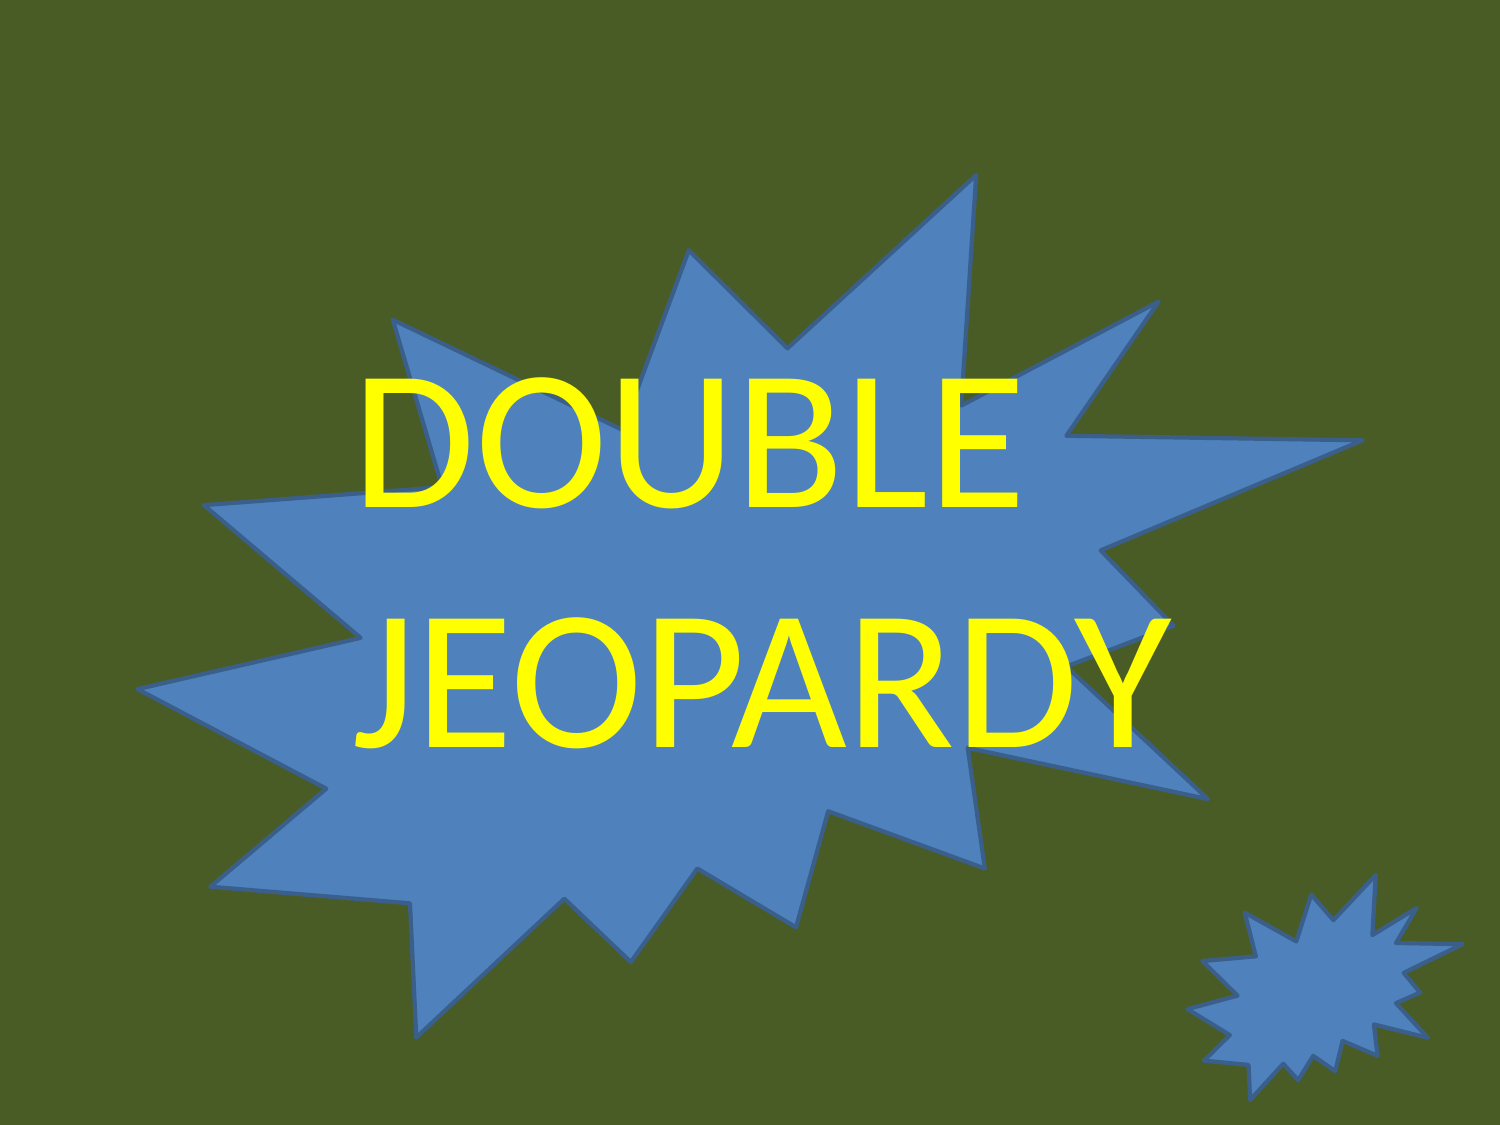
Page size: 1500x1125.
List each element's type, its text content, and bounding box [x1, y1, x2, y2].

text_box DOUBLE JEOPARDY [337, 299, 1213, 795]
text_box [1185, 873, 1465, 1102]
text_box [1213, 435, 1365, 506]
text_box [668, 248, 741, 299]
text_box [135, 641, 987, 1040]
text_box [838, 173, 979, 299]
text_box [1178, 795, 1210, 802]
text_box [201, 492, 337, 621]
